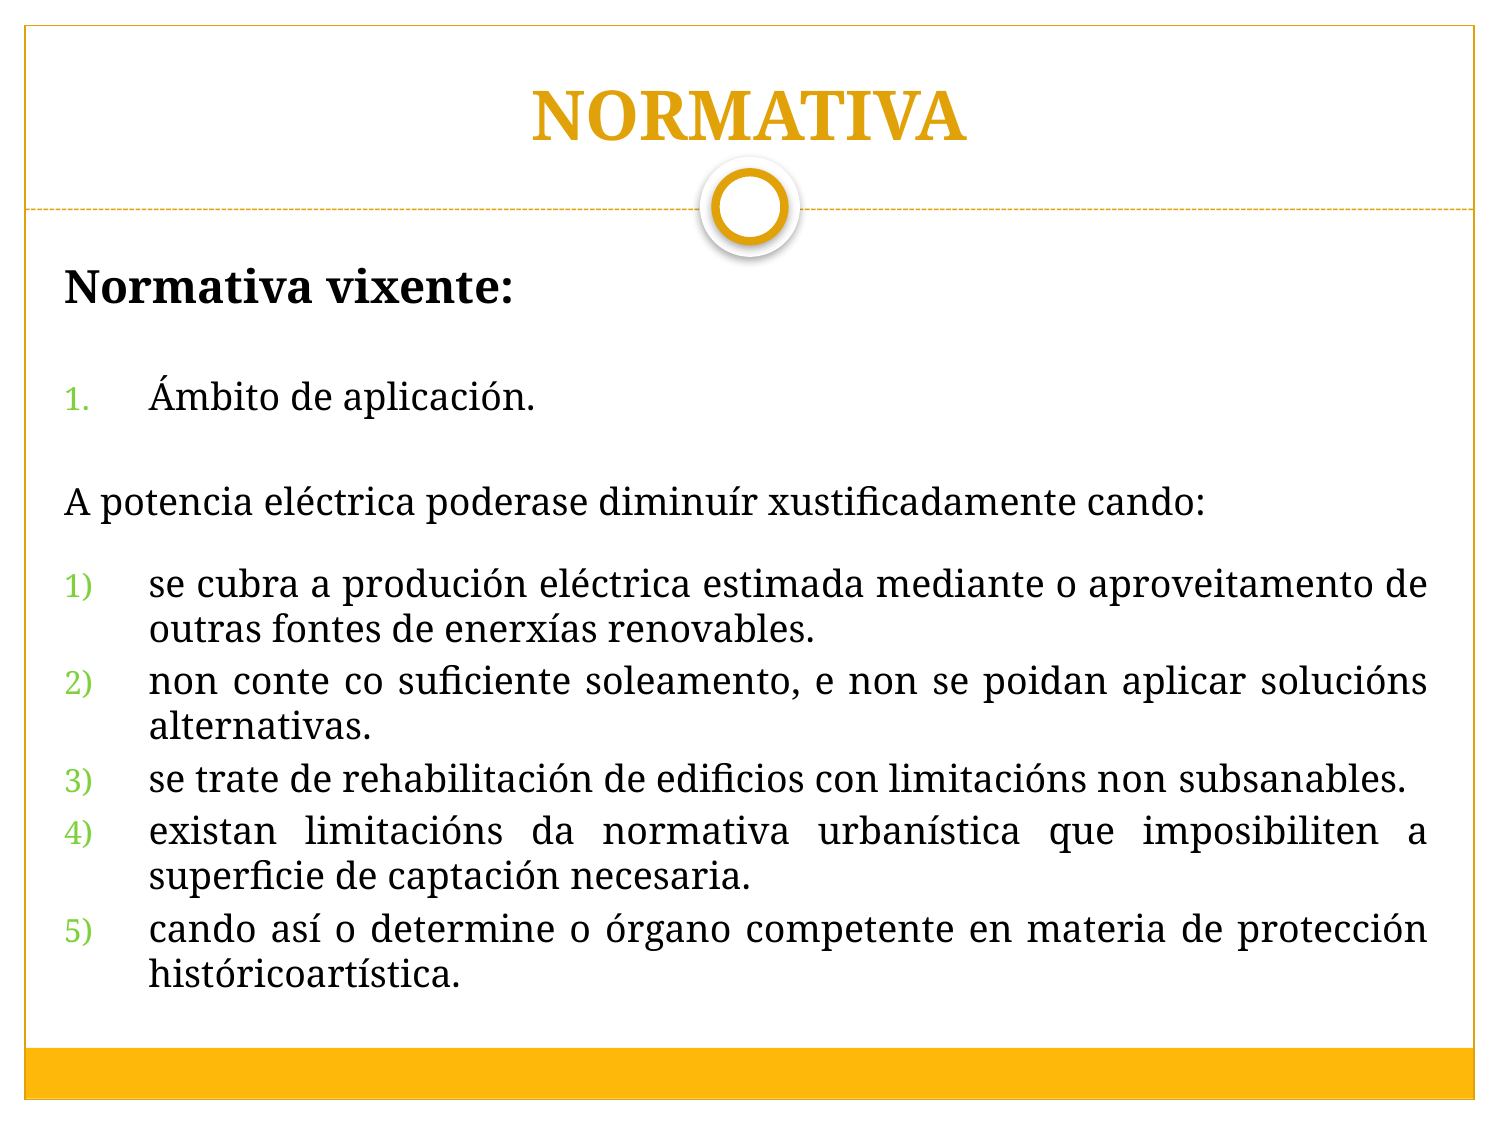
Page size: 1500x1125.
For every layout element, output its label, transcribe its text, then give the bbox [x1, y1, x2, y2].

title NORMATIVA [49, 37, 1450, 162]
list Normativa vixente: Ámbito de aplicación. A potencia eléctrica poderase diminuír xustificadamente cando: se cubra a produción eléctrica estimada mediante o aproveitamento de outras fontes de enerxías renovables. non conte co suficiente soleamento, e non se poidan aplicar solucións alternativas. se trate de rehabilitación de edificios con limitacións non subsanables. existan limitacións da normativa urbanística que imposibiliten a superficie de captación necesaria. cando así o determine o órgano competente en materia de protección históricoartística. [49, 250, 1445, 1035]
